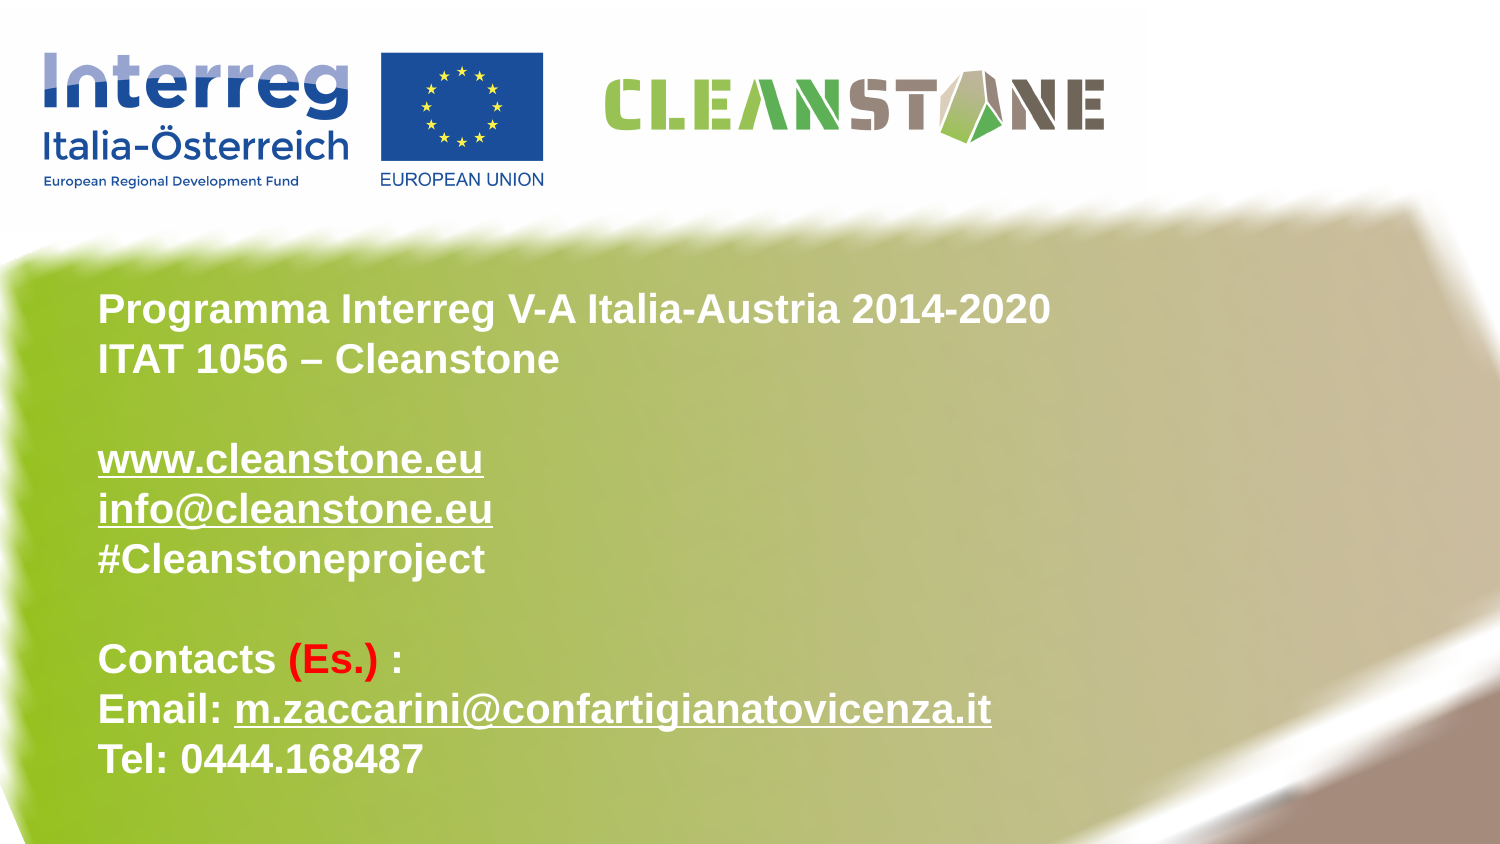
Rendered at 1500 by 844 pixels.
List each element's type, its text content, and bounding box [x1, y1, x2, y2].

text_box Programma Interreg V-A Italia-Austria 2014-2020 ITAT 1056 – Cleanstone www.cleanstone.eu info@cleanstone.eu #Cleanstoneproject Contacts (Es.) : Email: m.zaccarini@confartigianatovicenza.it Tel: 0444.168487 [82, 274, 176, 817]
picture [0, 0, 1348, 844]
